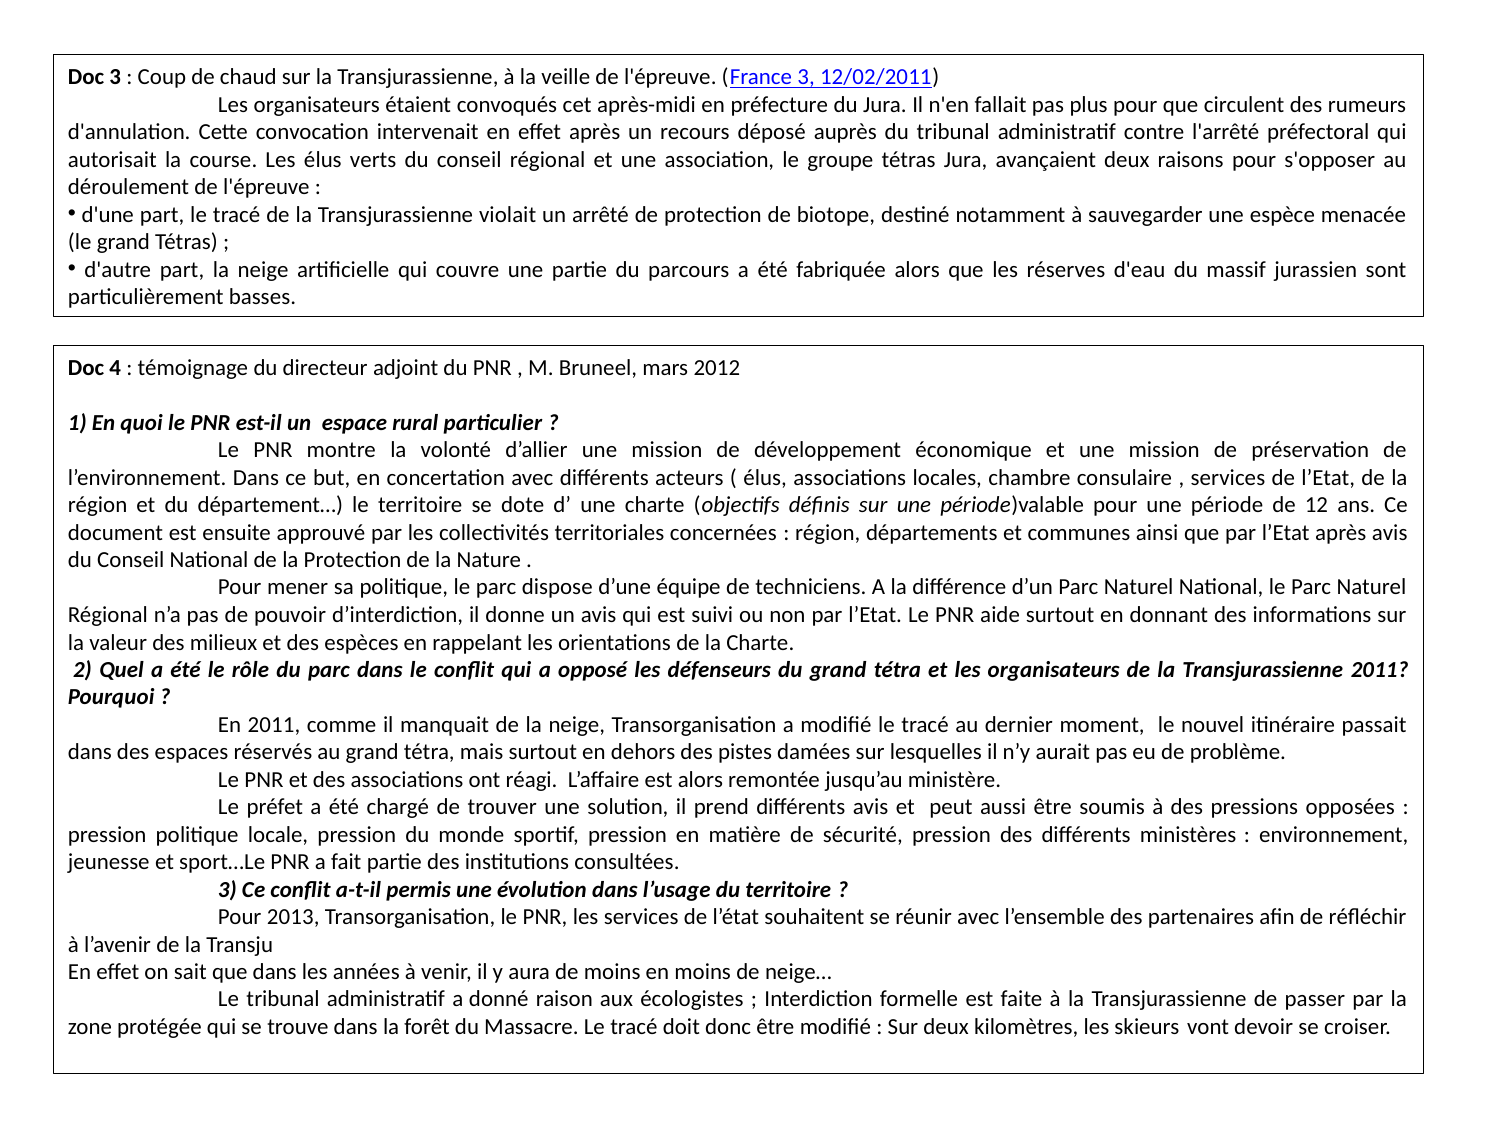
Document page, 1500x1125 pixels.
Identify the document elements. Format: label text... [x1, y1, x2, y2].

text_box Doc 3 : Coup de chaud sur la Transjurassienne, à la veille de l'épreuve. (France 3, 12/02/2011) Les organisateurs étaient convoqués cet après-midi en préfecture du Jura. Il n'en fallait pas plus pour que circulent des rumeurs d'annulation. Cette convocation intervenait en effet après un recours déposé auprès du tribunal administratif contre l'arrêté préfectoral qui autorisait la course. Les élus verts du conseil régional et une association, le groupe tétras Jura, avançaient deux raisons pour s'opposer au déroulement de l'épreuve : d'une part, le tracé de la Transjurassienne violait un arrêté de protection de biotope, destiné notamment à sauvegarder une espèce menacée (le grand Tétras) ; d'autre part, la neige artificielle qui couvre une partie du parcours a été fabriquée alors que les réserves d'eau du massif jurassien sont particulièrement basses. [53, 54, 1424, 317]
text_box Doc 4 : témoignage du directeur adjoint du PNR , M. Bruneel, mars 2012 1) En quoi le PNR est-il un espace rural particulier ? Le PNR montre la volonté d’allier une mission de développement économique et une mission de préservation de l’environnement. Dans ce but, en concertation avec différents acteurs ( élus, associations locales, chambre consulaire , services de l’Etat, de la région et du département…) le territoire se dote d’ une charte (objectifs définis sur une période)valable pour une période de 12 ans. Ce document est ensuite approuvé par les collectivités territoriales concernées : région, départements et communes ainsi que par l’Etat après avis du Conseil National de la Protection de la Nature . Pour mener sa politique, le parc dispose d’une équipe de techniciens. A la différence d’un Parc Naturel National, le Parc Naturel Régional n’a pas de pouvoir d’interdiction, il donne un avis qui est suivi ou non par l’Etat. Le PNR aide surtout en donnant des informations sur la valeur des milieux et des espèces en rappelant les orientations de la Charte. 2) Quel a été le rôle du parc dans le conflit qui a opposé les défenseurs du grand tétra et les organisateurs de la Transjurassienne 2011? Pourquoi ? En 2011, comme il manquait de la neige, Transorganisation a modifié le tracé au dernier moment, le nouvel itinéraire passait dans des espaces réservés au grand tétra, mais surtout en dehors des pistes damées sur lesquelles il n’y aurait pas eu de problème. Le PNR et des associations ont réagi. L’affaire est alors remontée jusqu’au ministère. Le préfet a été chargé de trouver une solution, il prend différents avis et peut aussi être soumis à des pressions opposées : pression politique locale, pression du monde sportif, pression en matière de sécurité, pression des différents ministères : environnement, jeunesse et sport…Le PNR a fait partie des institutions consultées. 3) Ce conflit a-t-il permis une évolution dans l’usage du territoire ? Pour 2013, Transorganisation, le PNR, les services de l’état souhaitent se réunir avec l’ensemble des partenaires afin de réfléchir à l’avenir de la Transju En effet on sait que dans les années à venir, il y aura de moins en moins de neige… Le tribunal administratif a donné raison aux écologistes ; Interdiction formelle est faite à la Transjurassienne de passer par la zone protégée qui se trouve dans la forêt du Massacre. Le tracé doit donc être modifié : Sur deux kilomètres, les skieurs vont devoir se croiser. [53, 345, 1424, 1074]
